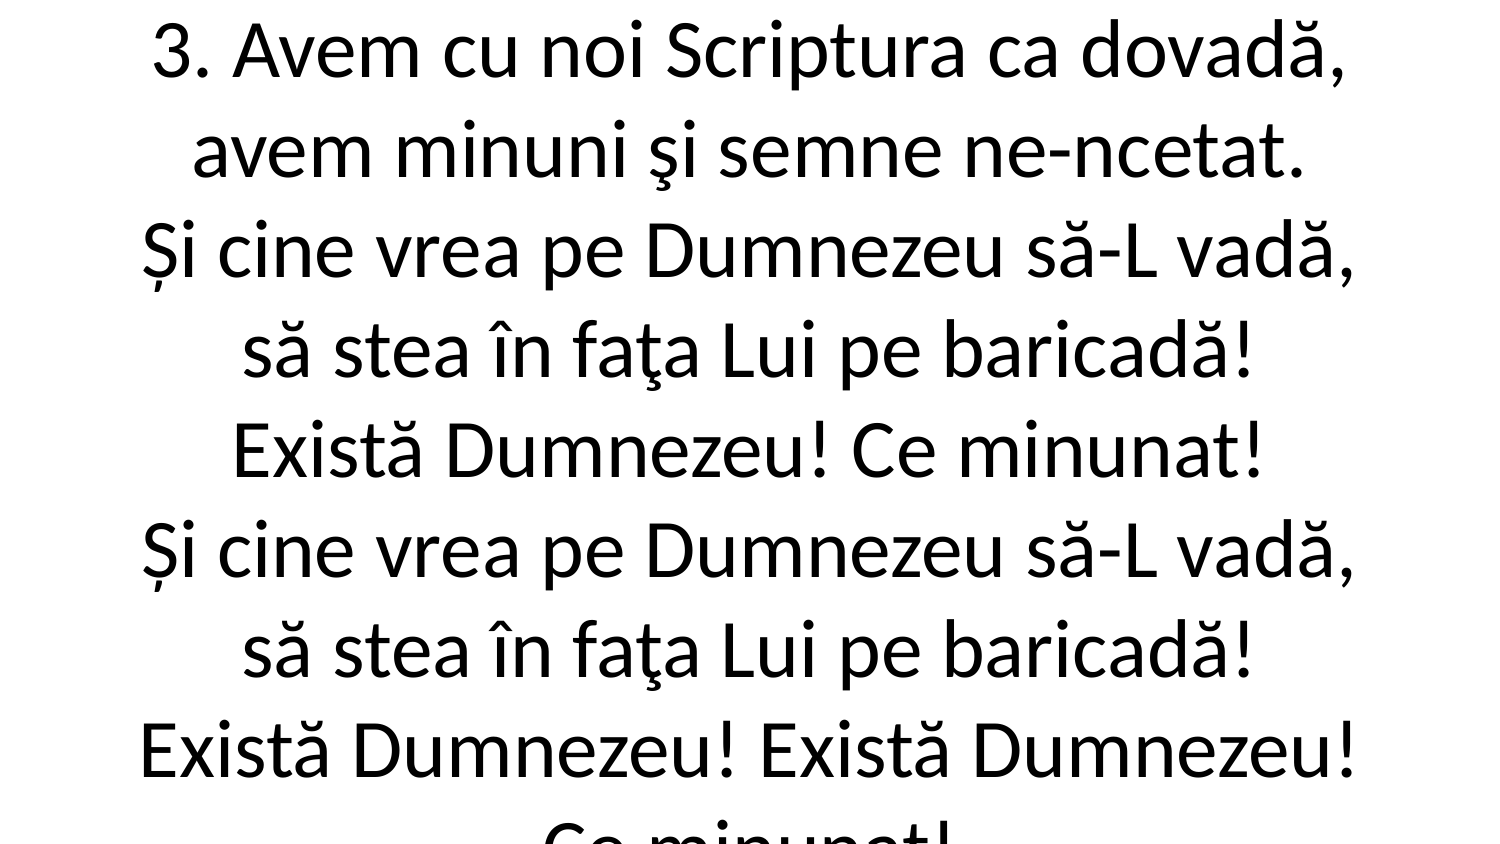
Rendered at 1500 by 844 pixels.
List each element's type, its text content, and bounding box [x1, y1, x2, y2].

text_box 3. Avem cu noi Scriptura ca dovadă, avem minuni şi semne ne-ncetat. Și cine vrea pe Dumnezeu să-L vadă, să stea în faţa Lui pe baricadă! Există Dumnezeu! Ce minunat! Și cine vrea pe Dumnezeu să-L vadă, să stea în faţa Lui pe baricadă! Există Dumnezeu! Există Dumnezeu! Ce minunat! [123, 0, 1377, 844]
